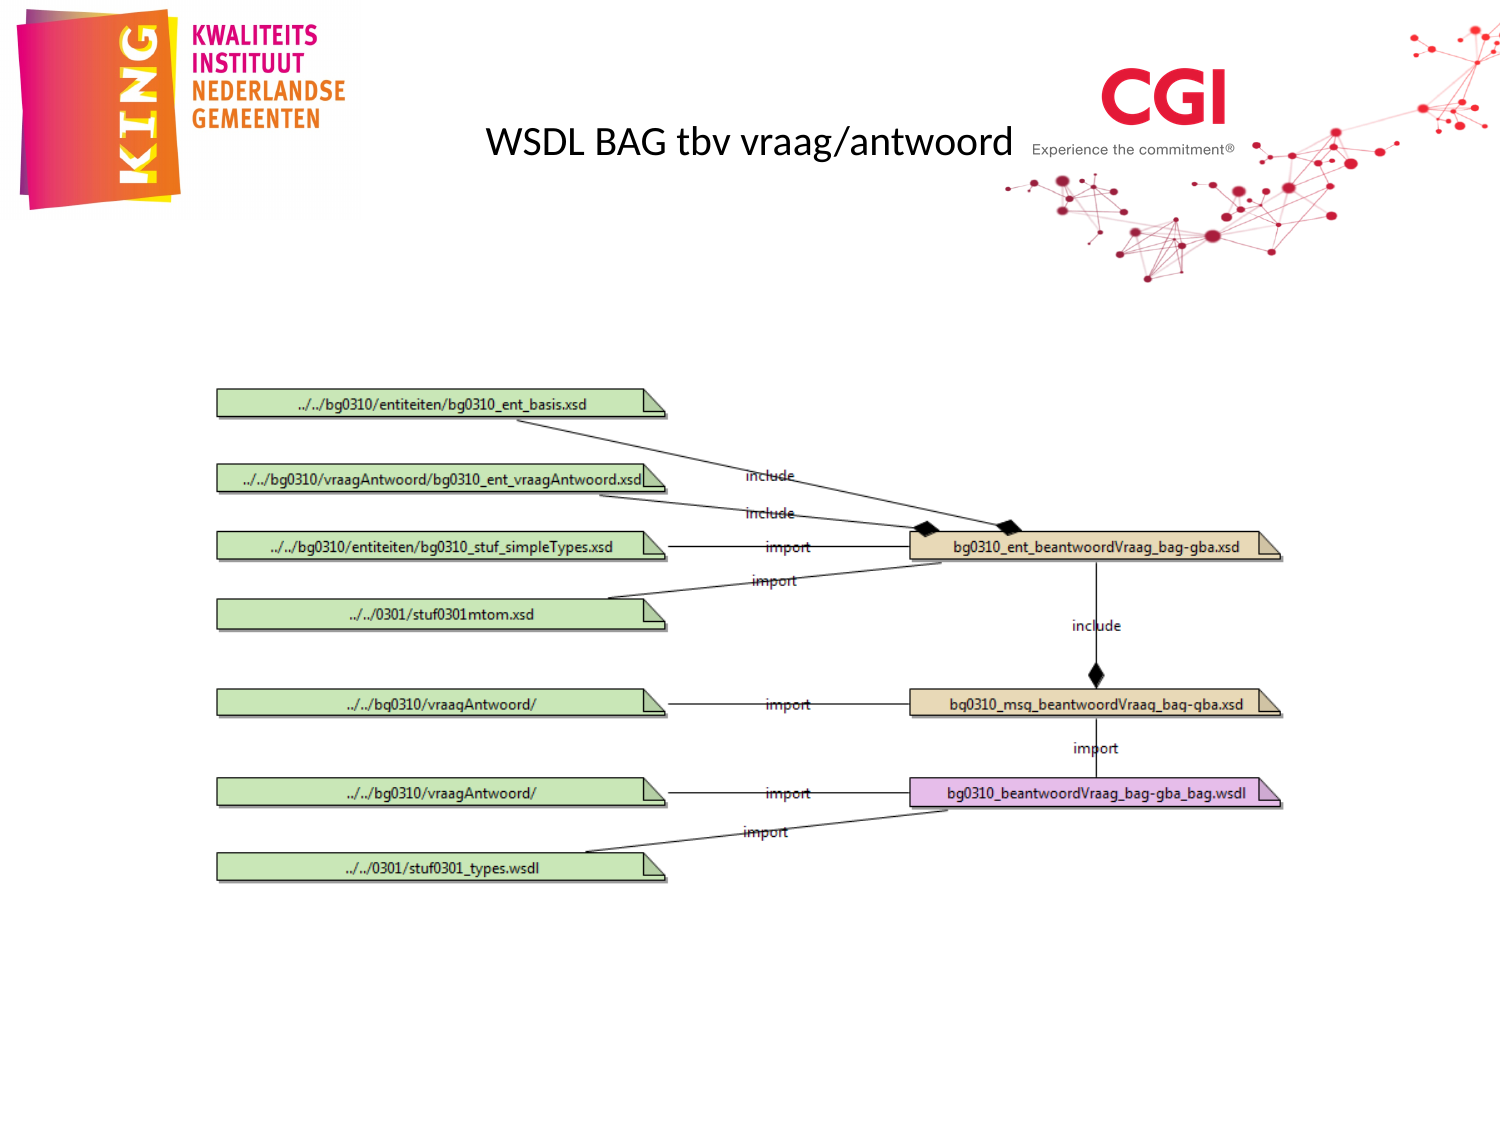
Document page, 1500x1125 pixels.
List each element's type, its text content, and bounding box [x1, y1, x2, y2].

picture [0, 0, 361, 221]
title WSDL BAG tbv vraag/antwoord [75, 45, 980, 233]
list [204, 375, 1296, 897]
picture [985, 0, 1500, 302]
